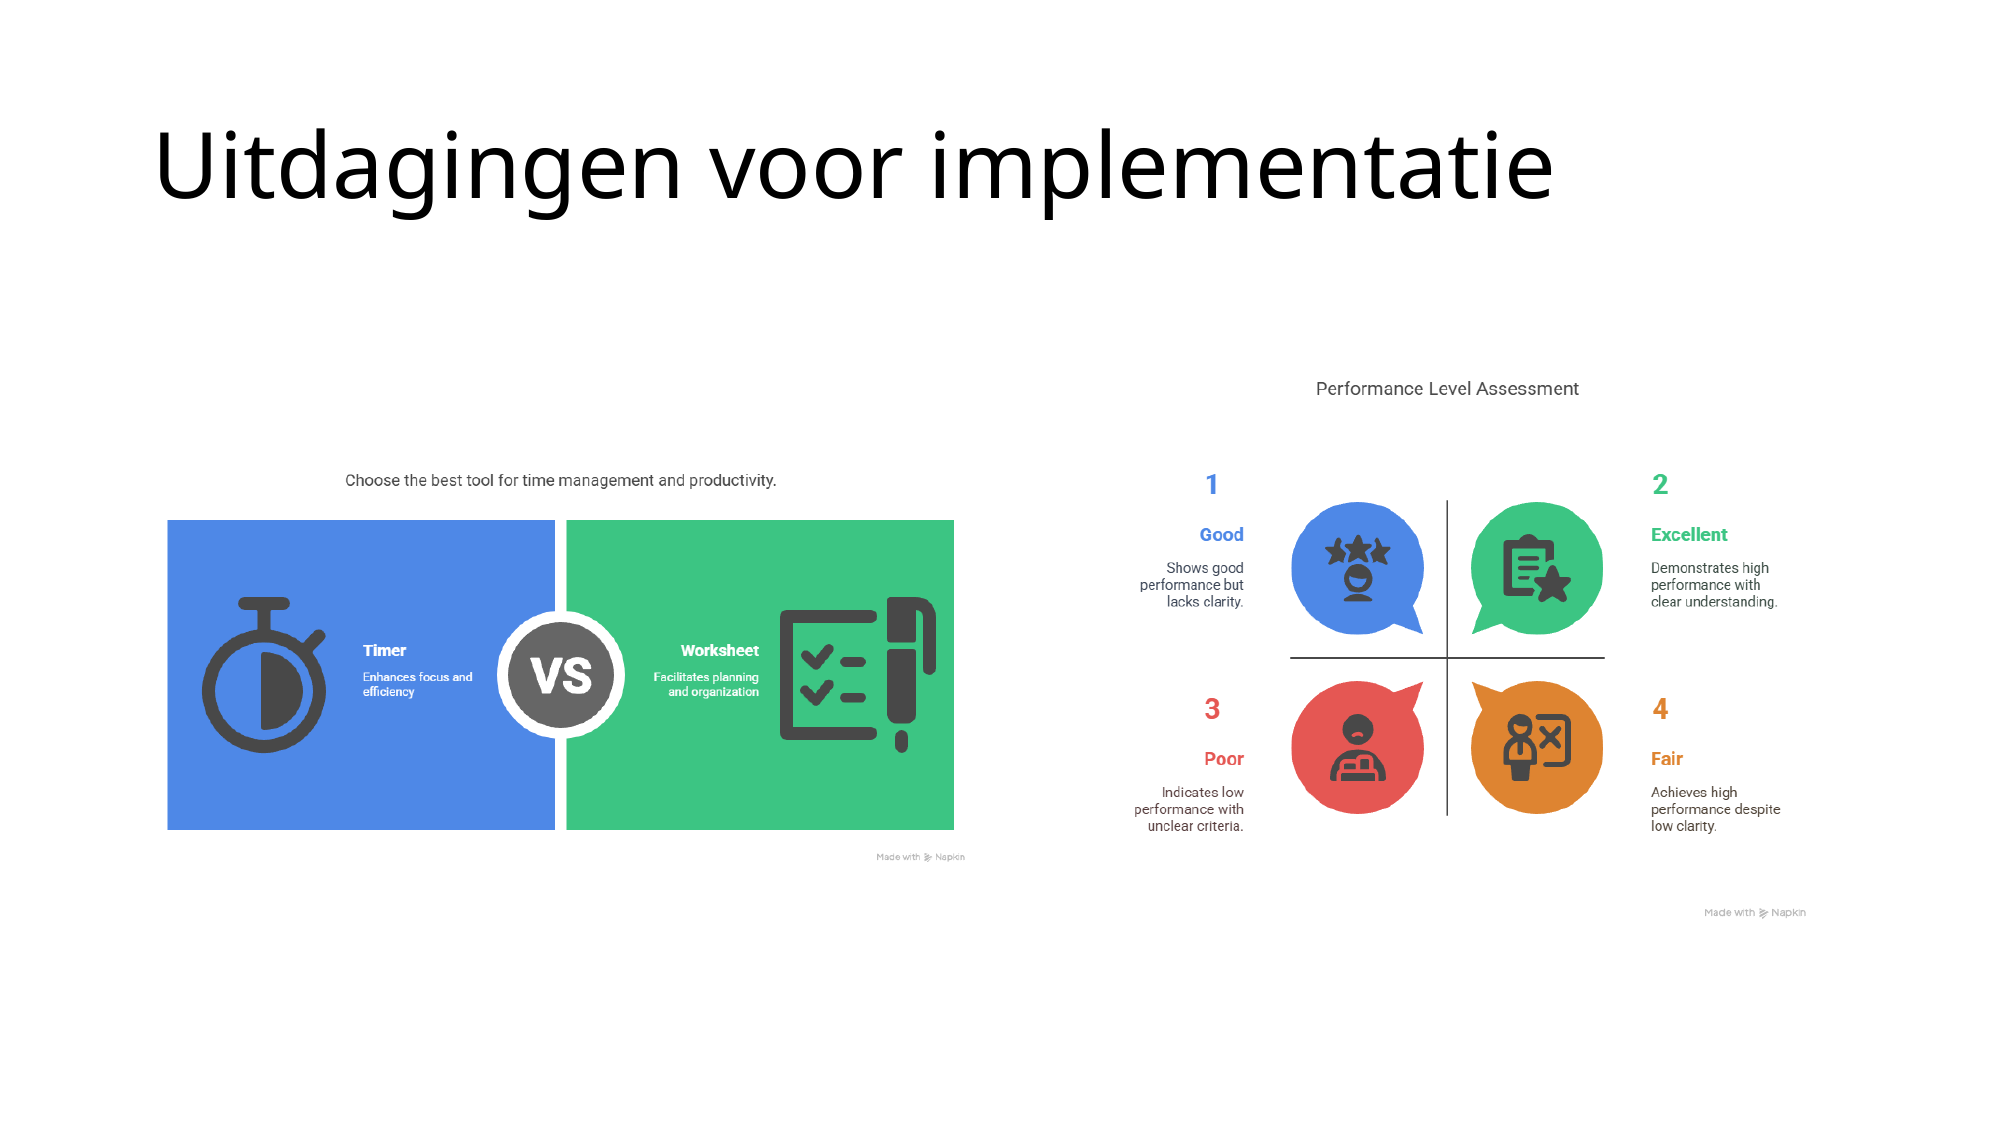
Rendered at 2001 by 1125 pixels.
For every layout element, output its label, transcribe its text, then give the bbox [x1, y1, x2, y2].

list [1065, 332, 1828, 938]
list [137, 431, 985, 880]
title Uitdagingen voor implementatie [137, 59, 1863, 278]
